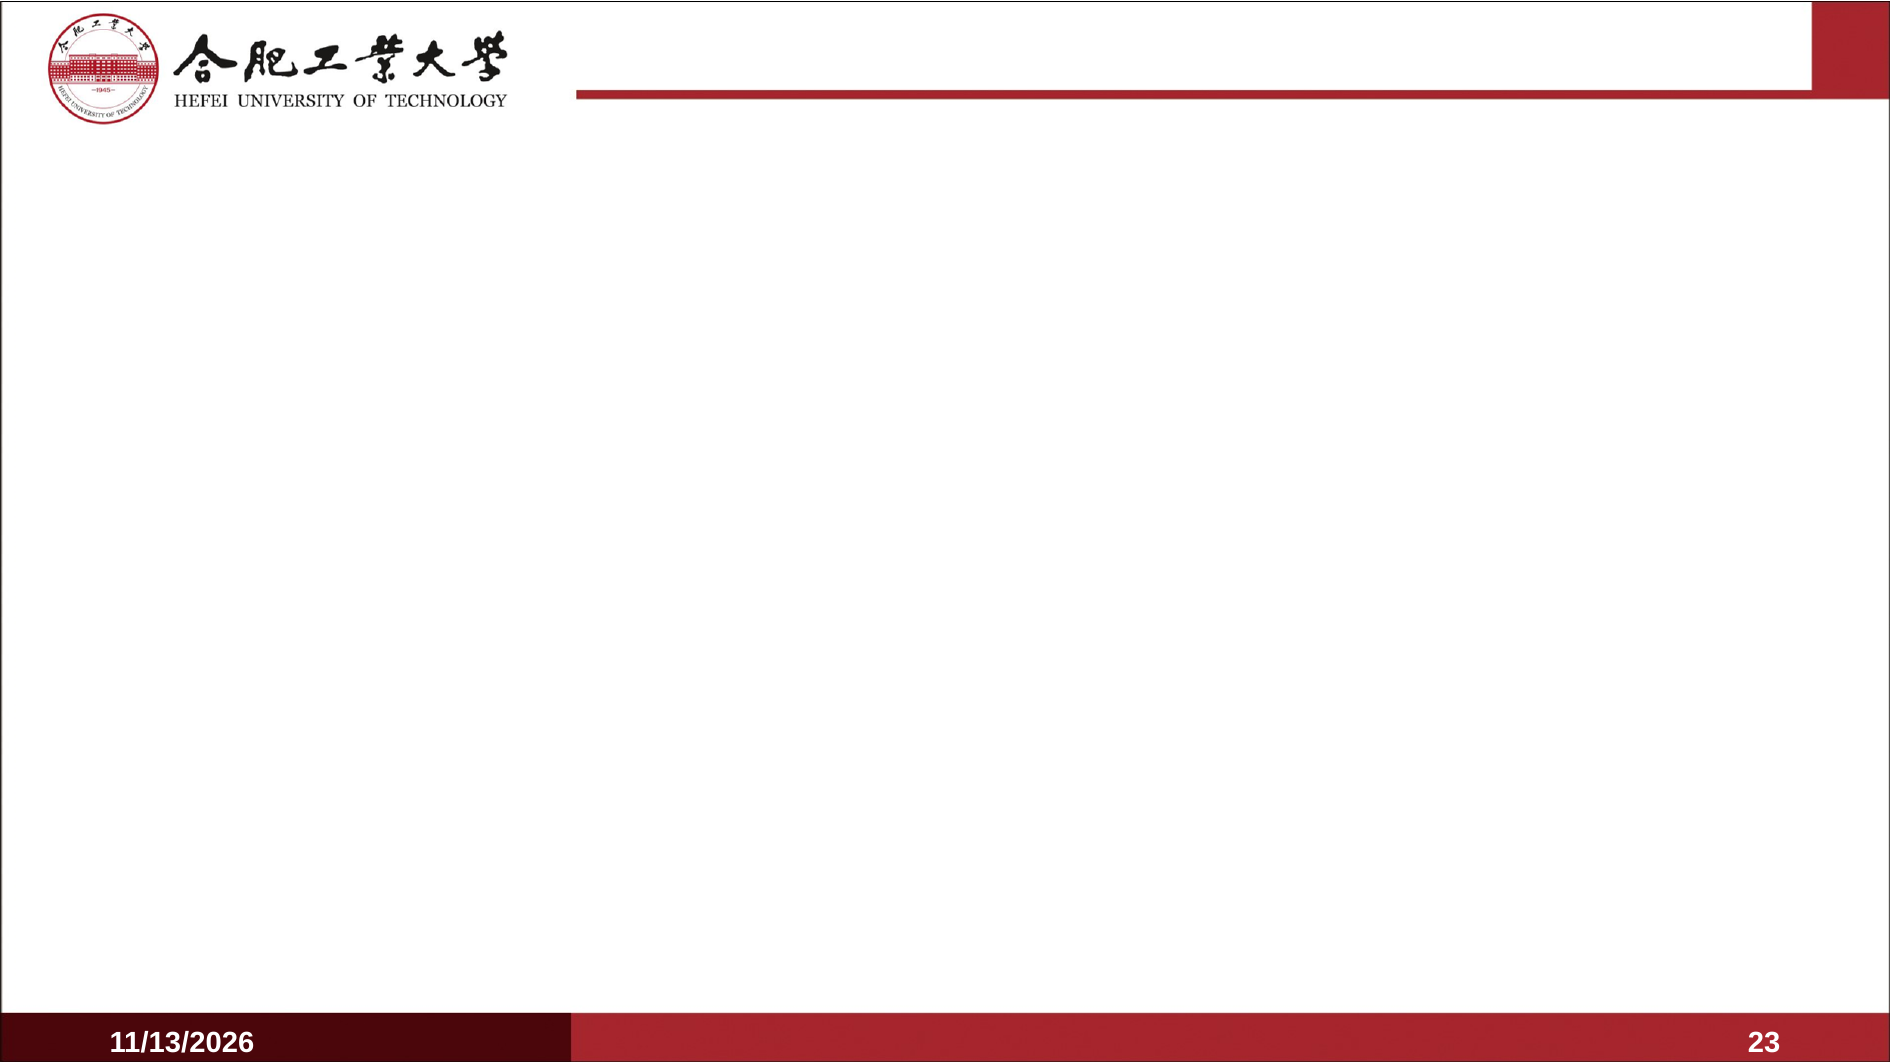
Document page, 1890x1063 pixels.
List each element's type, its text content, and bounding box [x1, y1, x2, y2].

slide_number 22 [1354, 1015, 1796, 1063]
picture [0, 1, 1890, 1062]
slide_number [94, 1015, 536, 1063]
